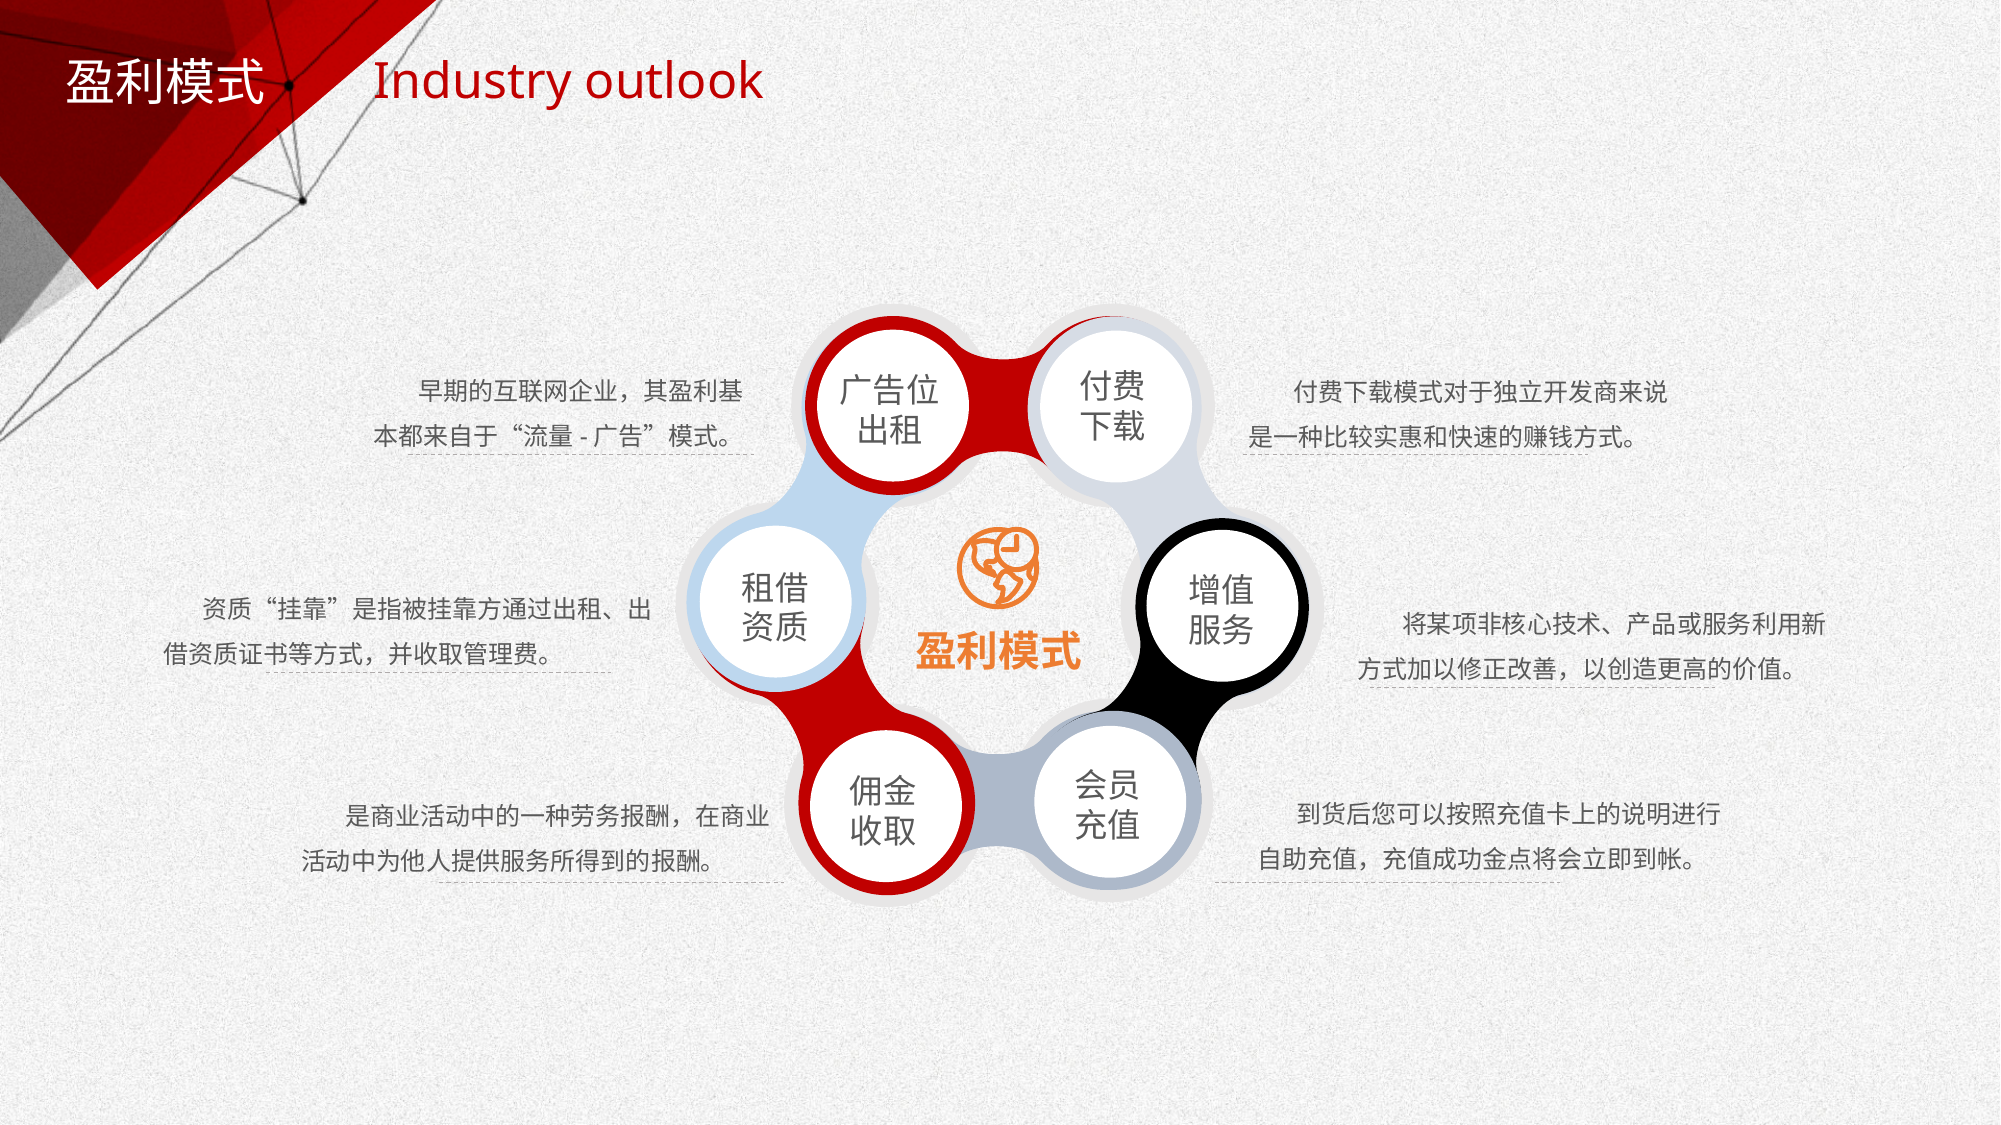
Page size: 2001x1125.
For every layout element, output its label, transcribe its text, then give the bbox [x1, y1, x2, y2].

text_box 付费下载模式对于独立开发商来说是一种比较实惠和快速的赚钱方式。 [1325, 354, 1691, 460]
text_box 资质“挂靠”是指被挂靠方通过出租、出借资质证书等方式，并收取管理费。 [149, 571, 672, 676]
text_box 早期的互联网企业，其盈利基本都来自于“流量-广告”模式。 [528, 353, 675, 453]
text_box Industry outlook [528, 41, 884, 116]
text_box 将某项非核心技术、产品或服务利用新方式加以修正改善，以创造更高的价值。 [1342, 586, 1863, 692]
picture [0, 0, 2001, 1125]
text_box 是商业活动中的一种劳务报酬，在商业活动中为他人提供服务所得到的报酬。 [286, 777, 675, 883]
text_box 到货后您可以按照充值卡上的说明进行自助充值，充值成功金点将会立即到帐。 [1325, 776, 1757, 882]
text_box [675, 300, 1325, 909]
